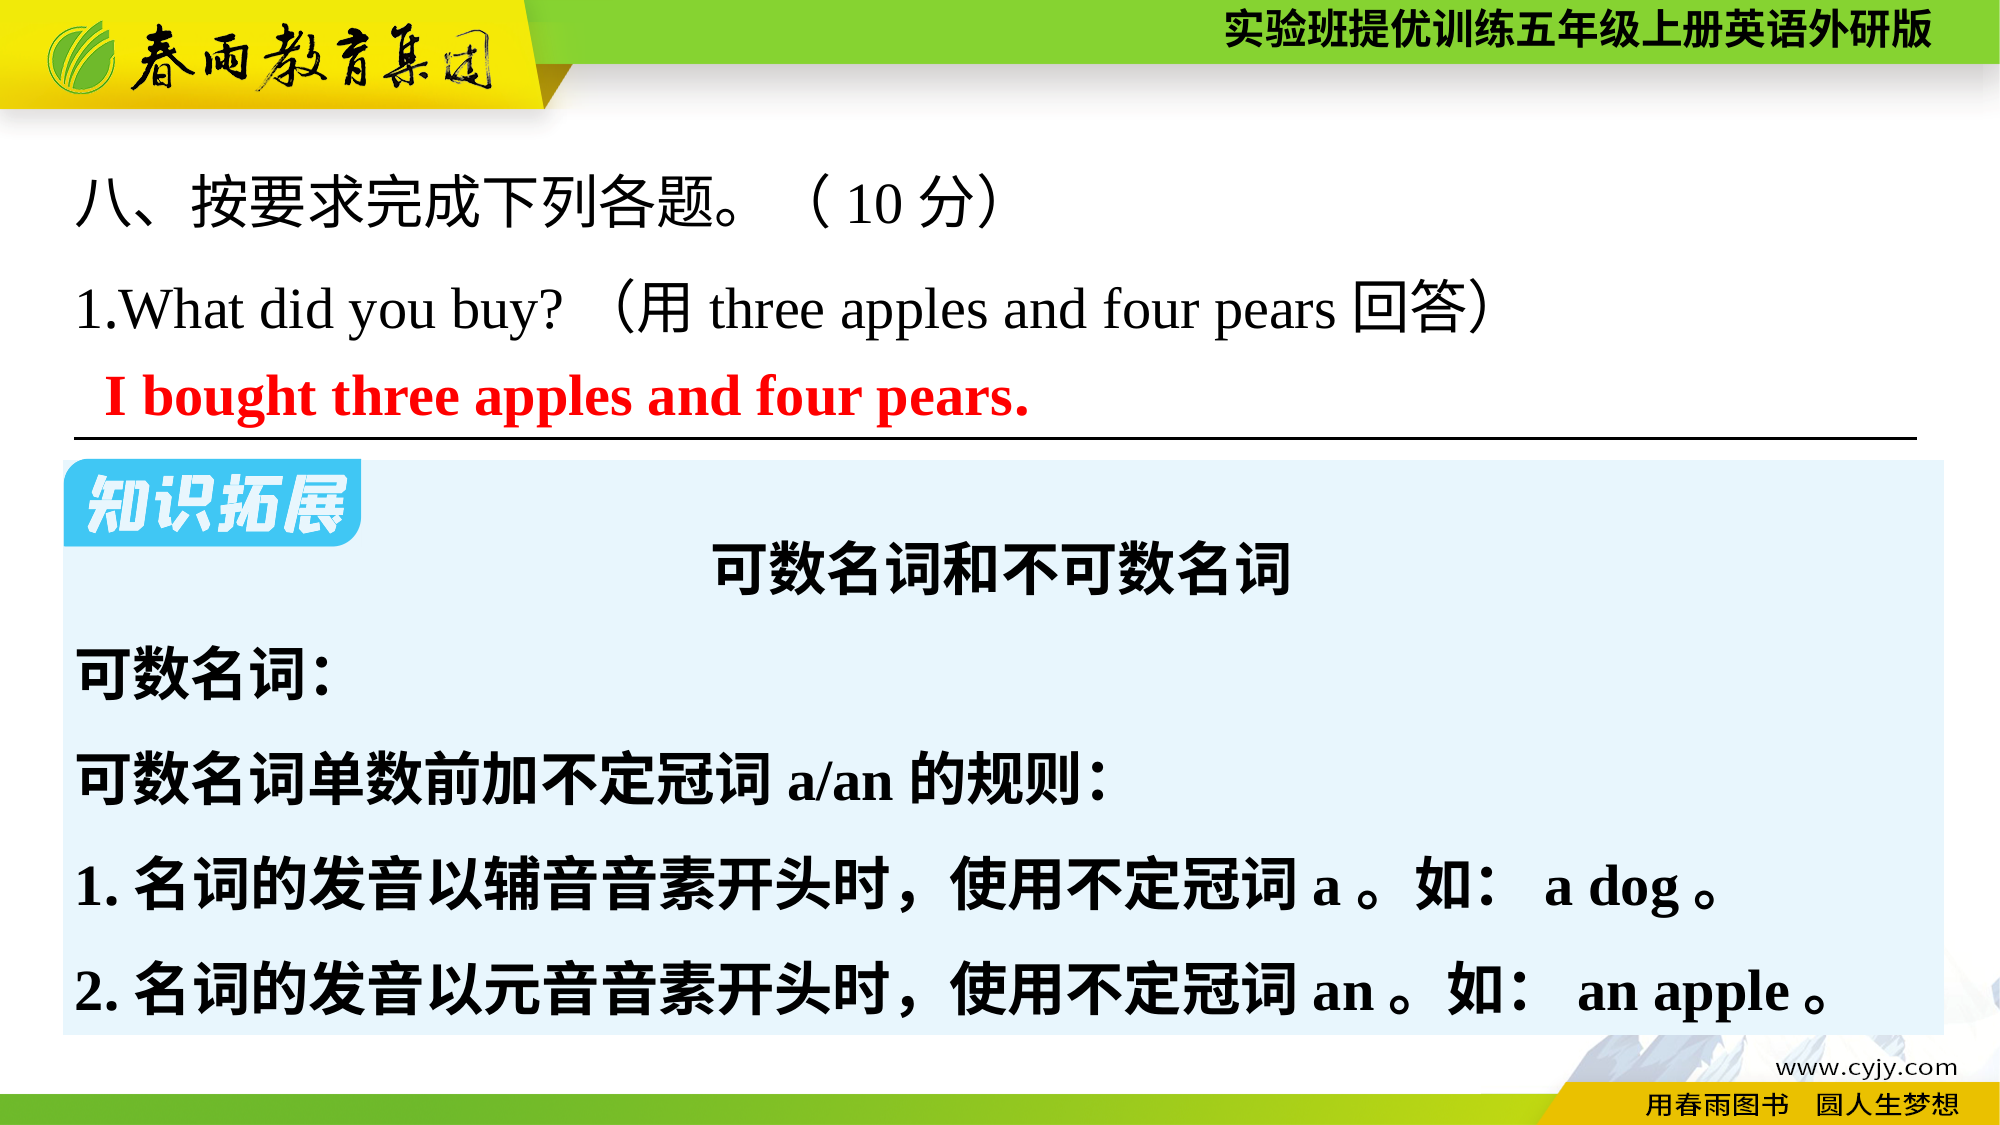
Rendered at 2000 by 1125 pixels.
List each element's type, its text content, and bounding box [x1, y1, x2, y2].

text_box I bought three apples and four pears. [89, 314, 1045, 435]
list 八、按要求完成下列各题。（10分） 1.What did you buy?（用three apples and four pears回答） _______________________________________________________________ [59, 122, 1944, 458]
picture [0, 0, 2000, 1125]
